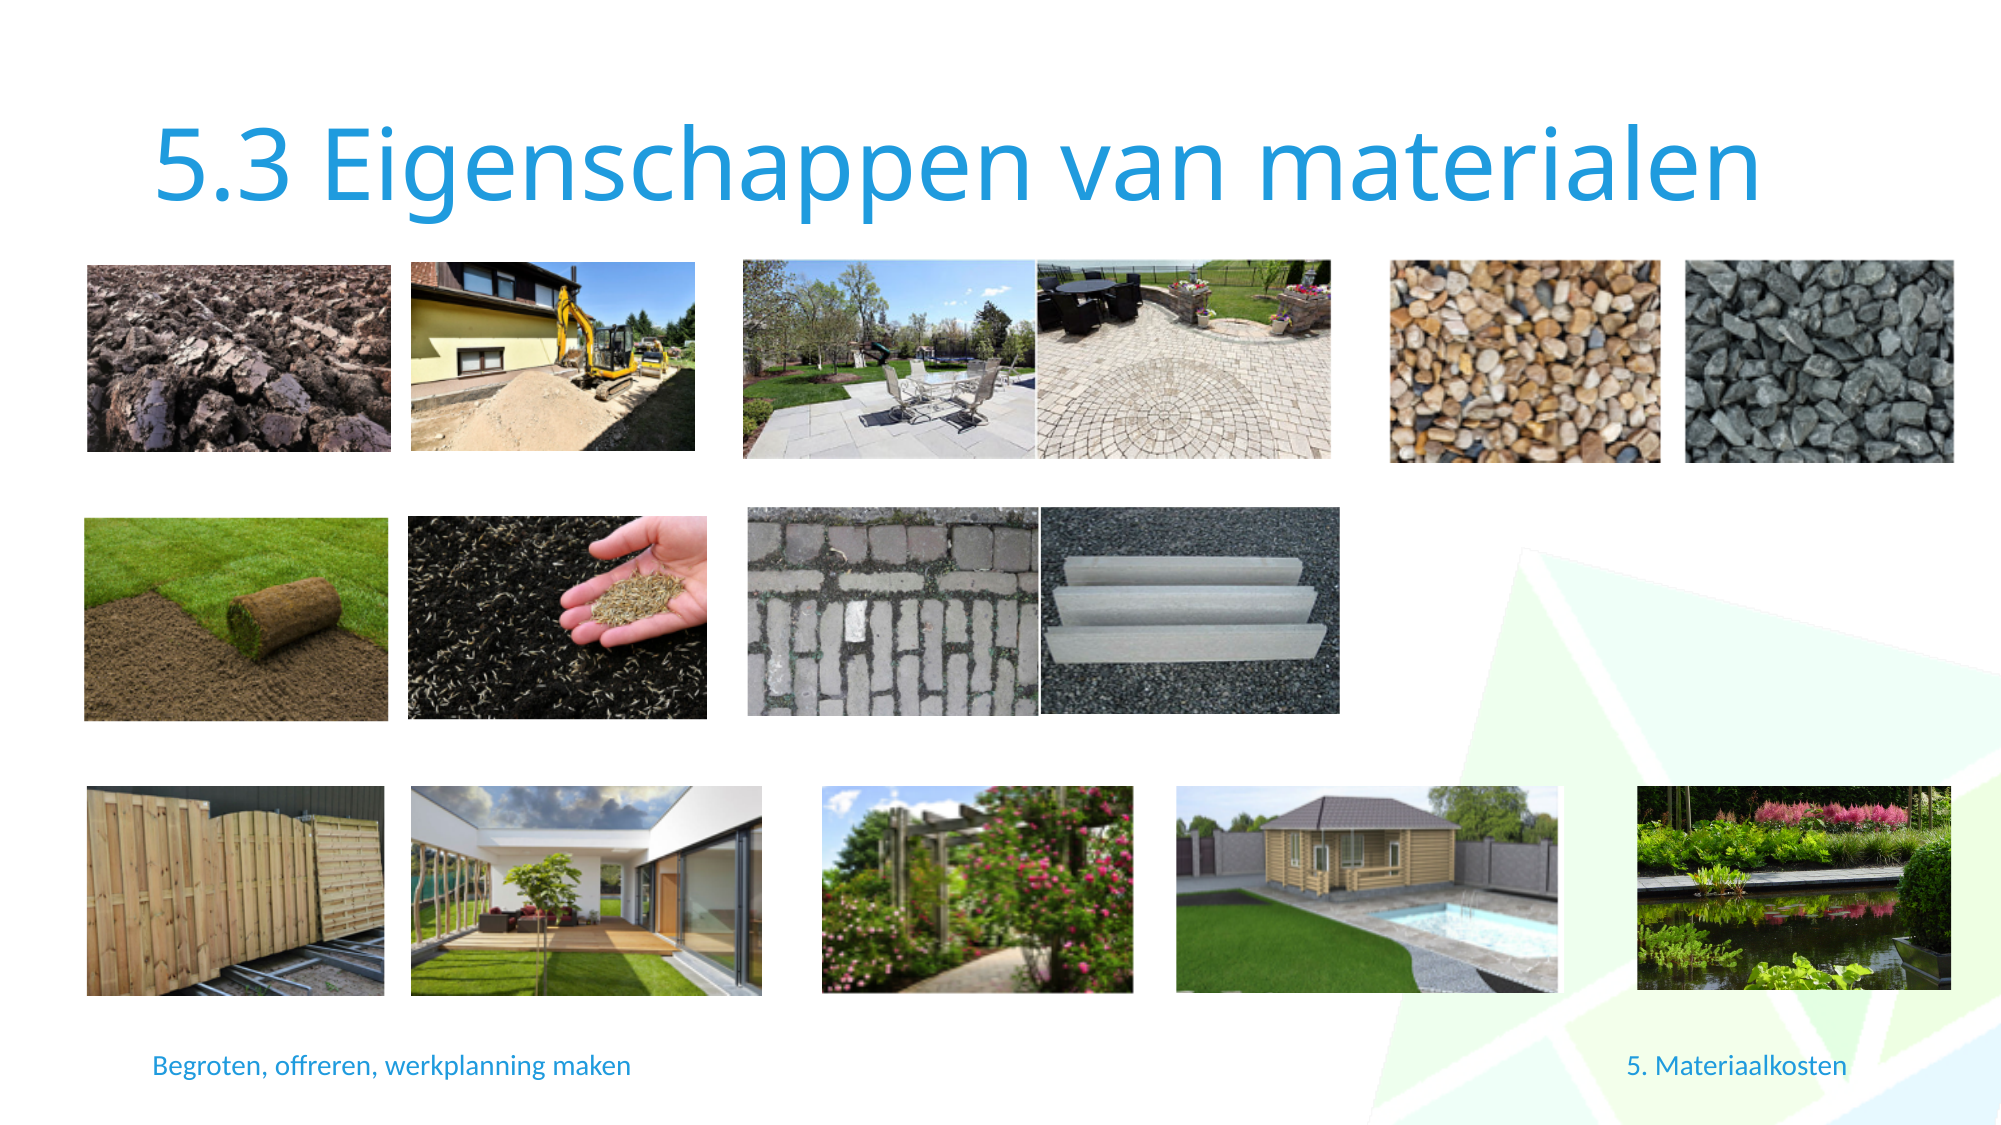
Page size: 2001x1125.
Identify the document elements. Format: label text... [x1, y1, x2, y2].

picture [86, 265, 391, 452]
picture [411, 262, 695, 451]
picture [408, 515, 707, 722]
picture [86, 786, 385, 996]
list 5. Materiaalkosten [1412, 1042, 1863, 1103]
picture [1383, 253, 1970, 463]
picture [822, 786, 1136, 996]
list Begroten, offreren, werkplanning maken [137, 1042, 658, 1087]
picture [742, 257, 1335, 459]
picture [744, 506, 1344, 716]
title 5.3 Eigenschappen van materialen [137, 59, 1863, 278]
picture [411, 786, 762, 996]
picture [83, 514, 391, 724]
picture [1176, 786, 1565, 993]
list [1637, 786, 1952, 990]
